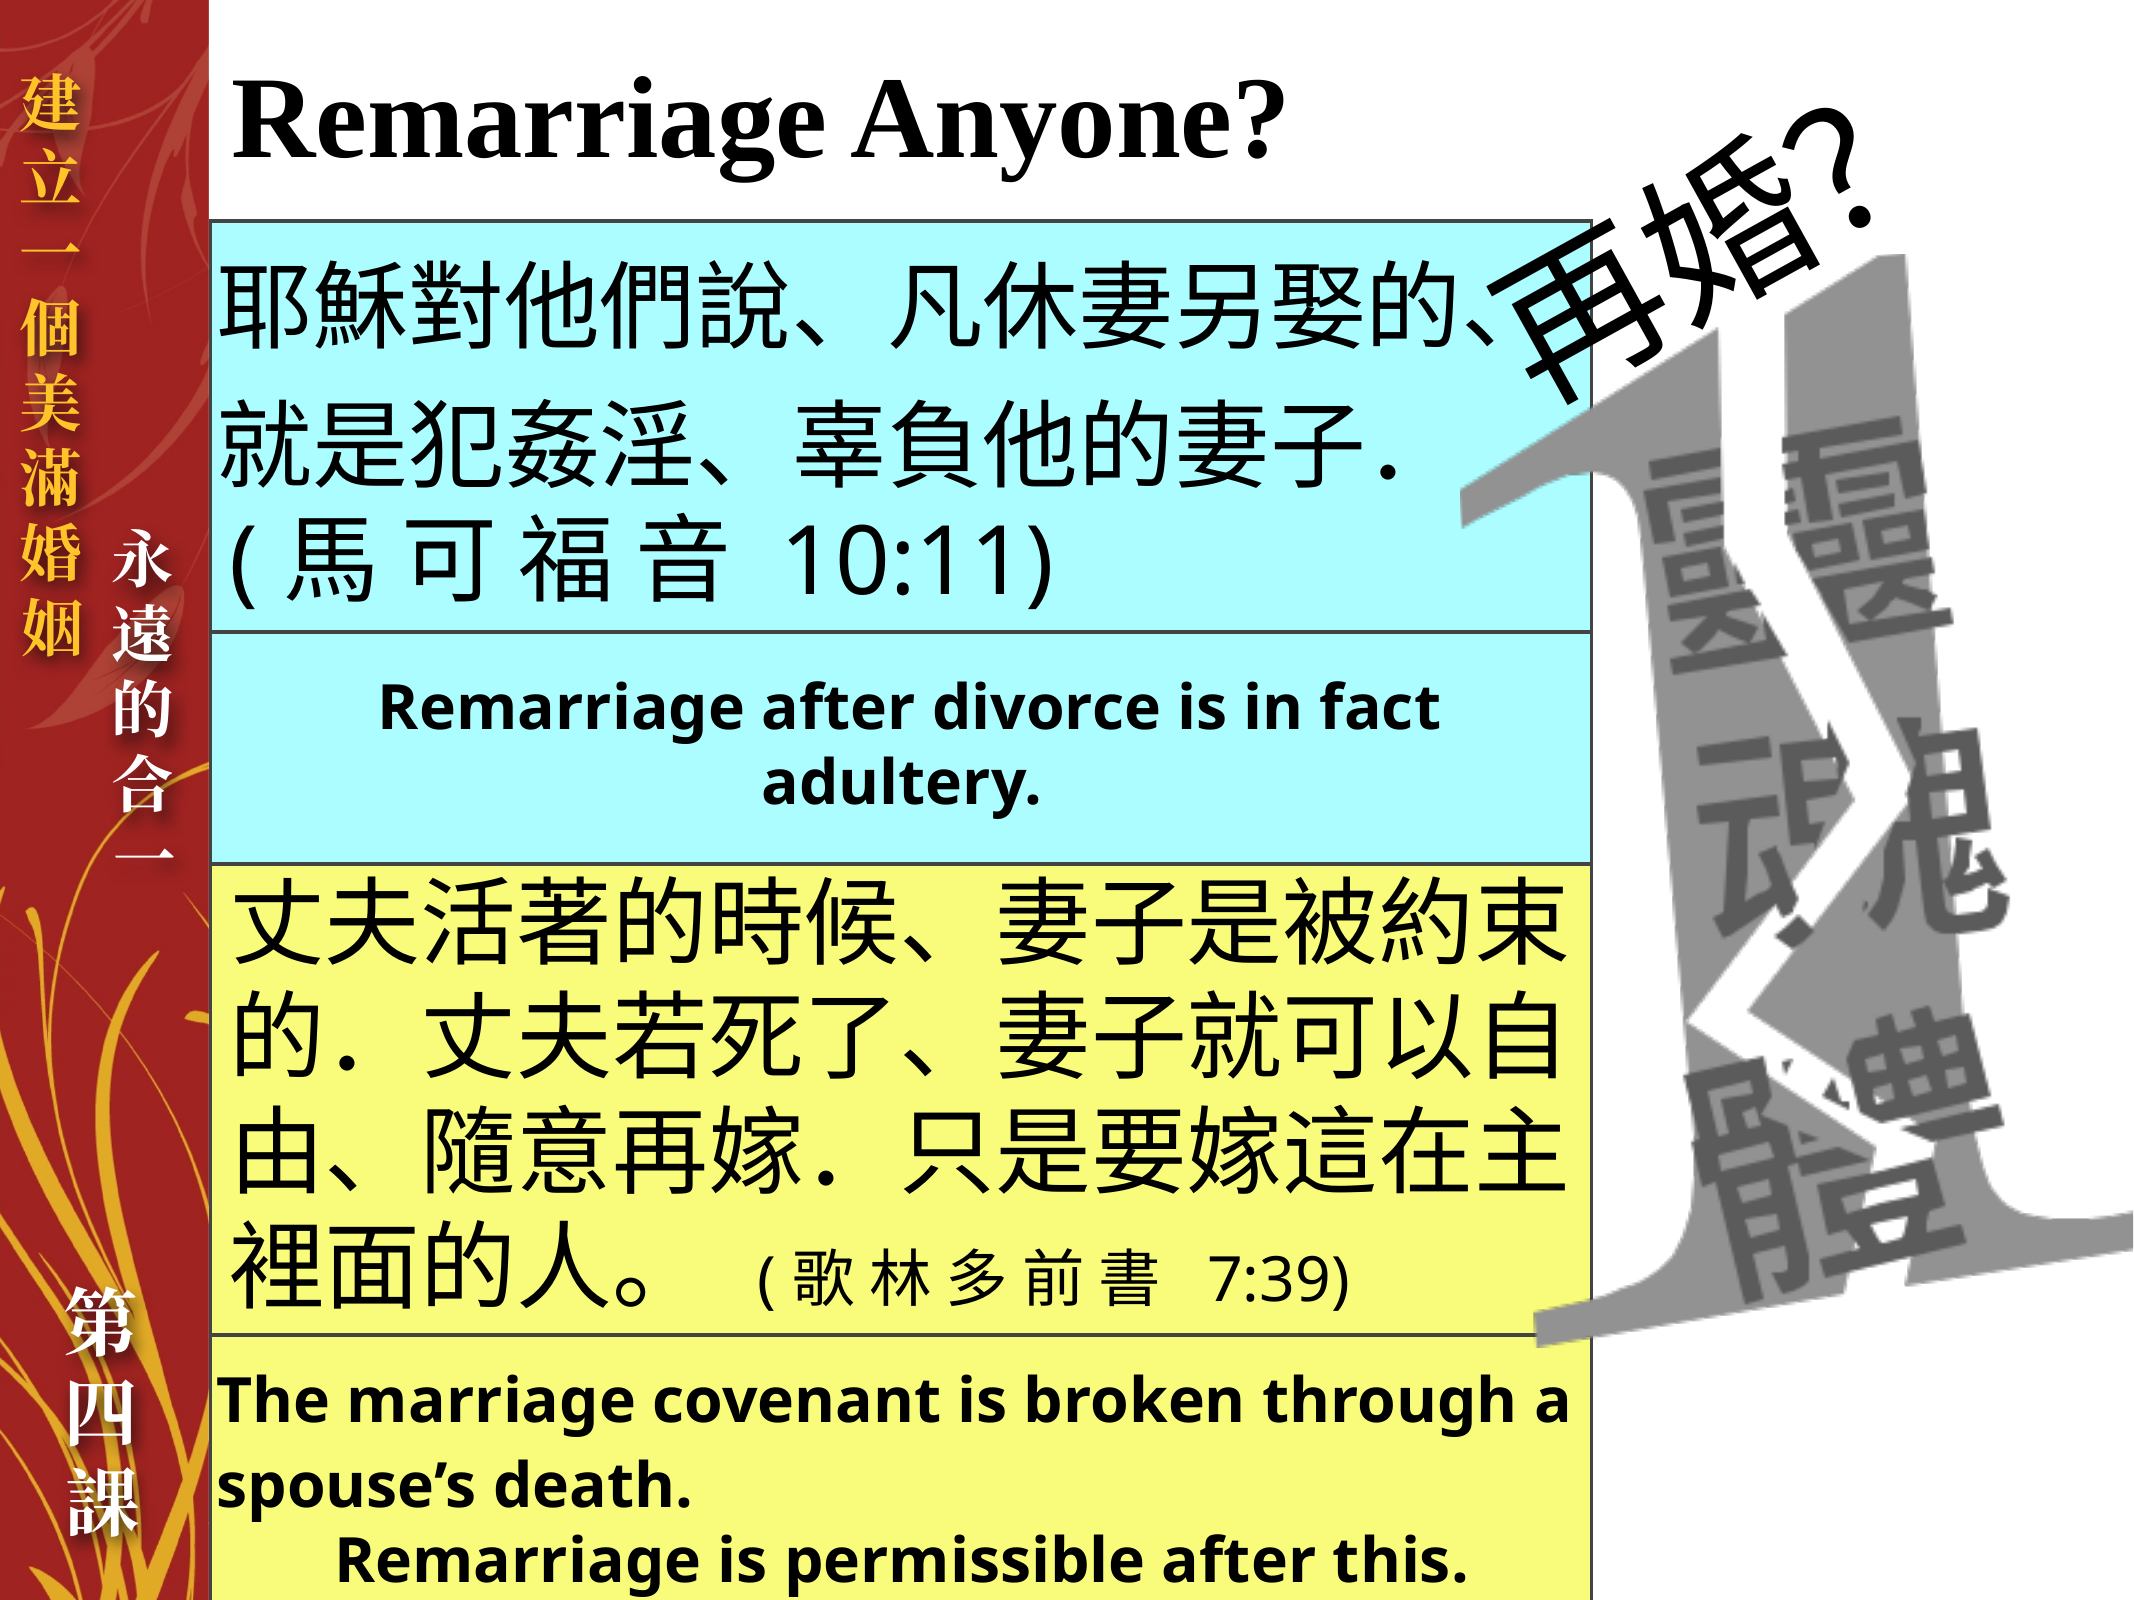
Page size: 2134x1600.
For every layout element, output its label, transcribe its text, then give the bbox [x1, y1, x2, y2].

title Remarriage Anyone? [230, 1, 1494, 222]
picture [1460, 253, 2134, 1349]
table_cell Remarriage after divorce is in fact adultery. [212, 634, 1460, 862]
table_header 耶穌對他們說、凡休妻另娶的、就是犯姦淫、辜負他的妻子． (馬 可 福 音 10:11) [212, 223, 1460, 630]
table_cell The marriage covenant is broken through a spouse’s death. Remarriage is permissible after this. [212, 1337, 1590, 1600]
text_box 再婚？ [1349, 0, 2020, 282]
table_cell 丈夫活著的時候、妻子是被約束的．丈夫若死了、妻子就可以自由、隨意再嫁．只是要嫁這在主裡面的人。 (歌 林 多 前 書 7:39) [212, 866, 1460, 1333]
picture [0, 0, 208, 1600]
